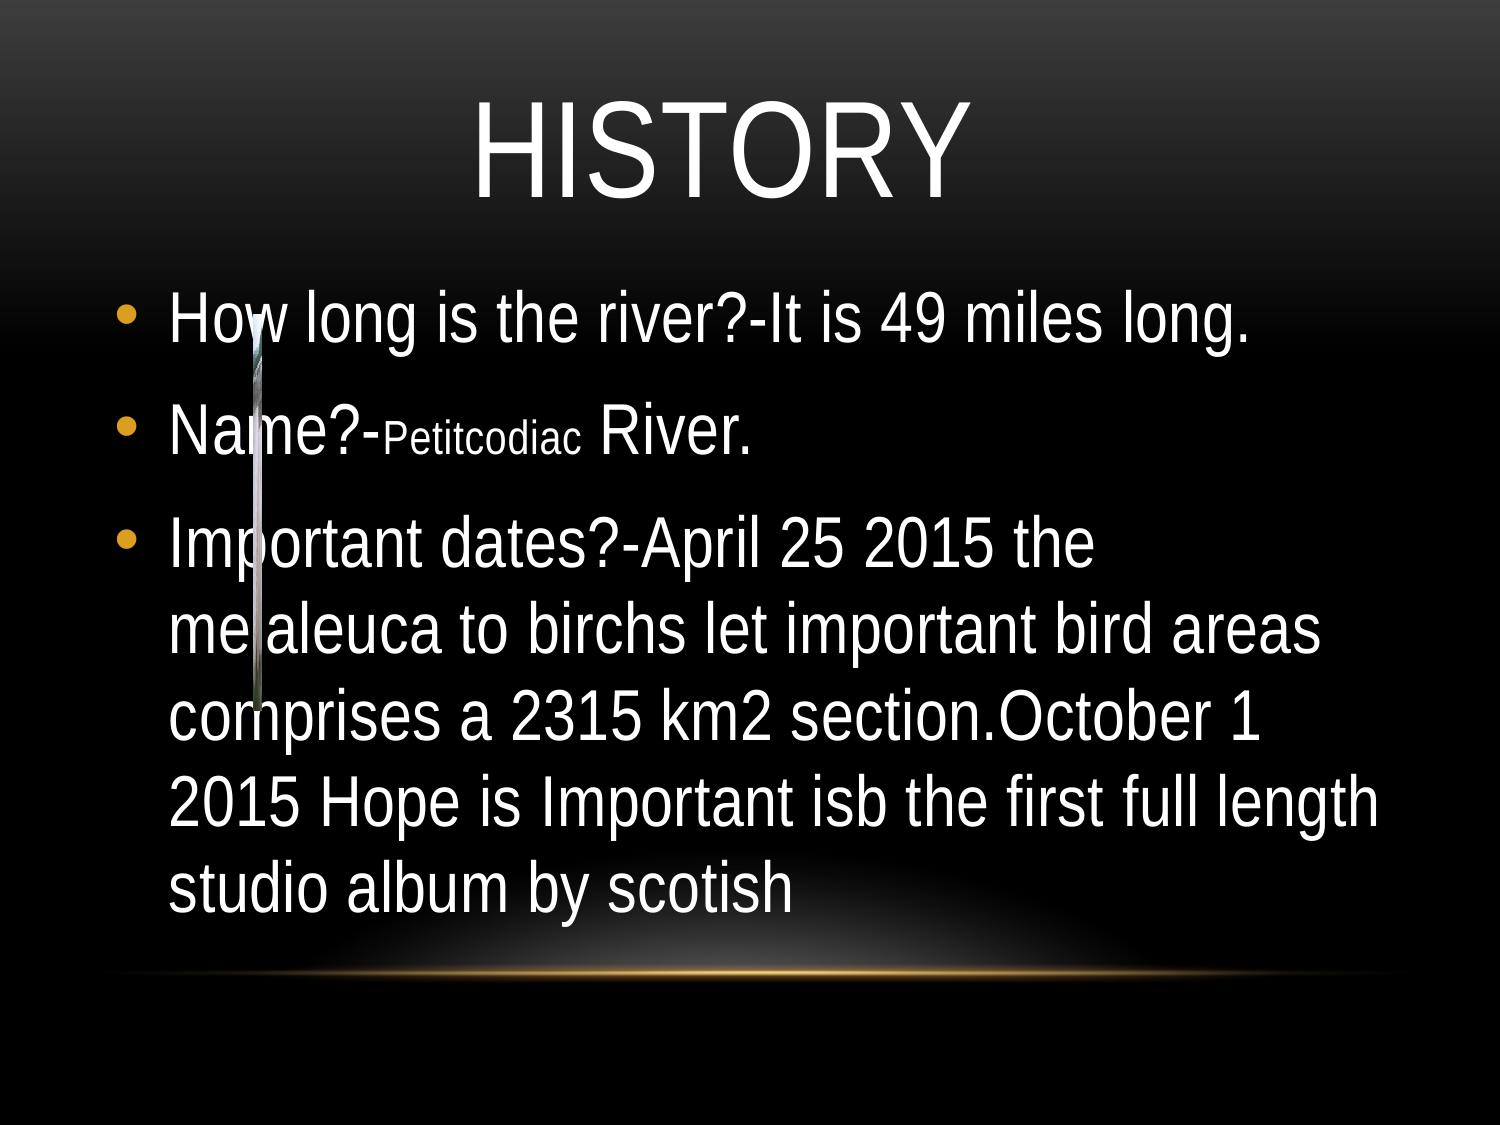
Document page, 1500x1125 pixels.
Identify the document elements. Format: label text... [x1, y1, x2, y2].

title History [99, 45, 1400, 233]
picture [0, 0, 1500, 1125]
list How long is the river?-It is 49 miles long. Name?-Petitcodiac River. Important dates?-April 25 2015 the melaleuca to birchs let important bird areas comprises a 2315 km2 section.October 1 2015 Hope is Important isb the first full length studio album by scotish [99, 262, 1400, 938]
